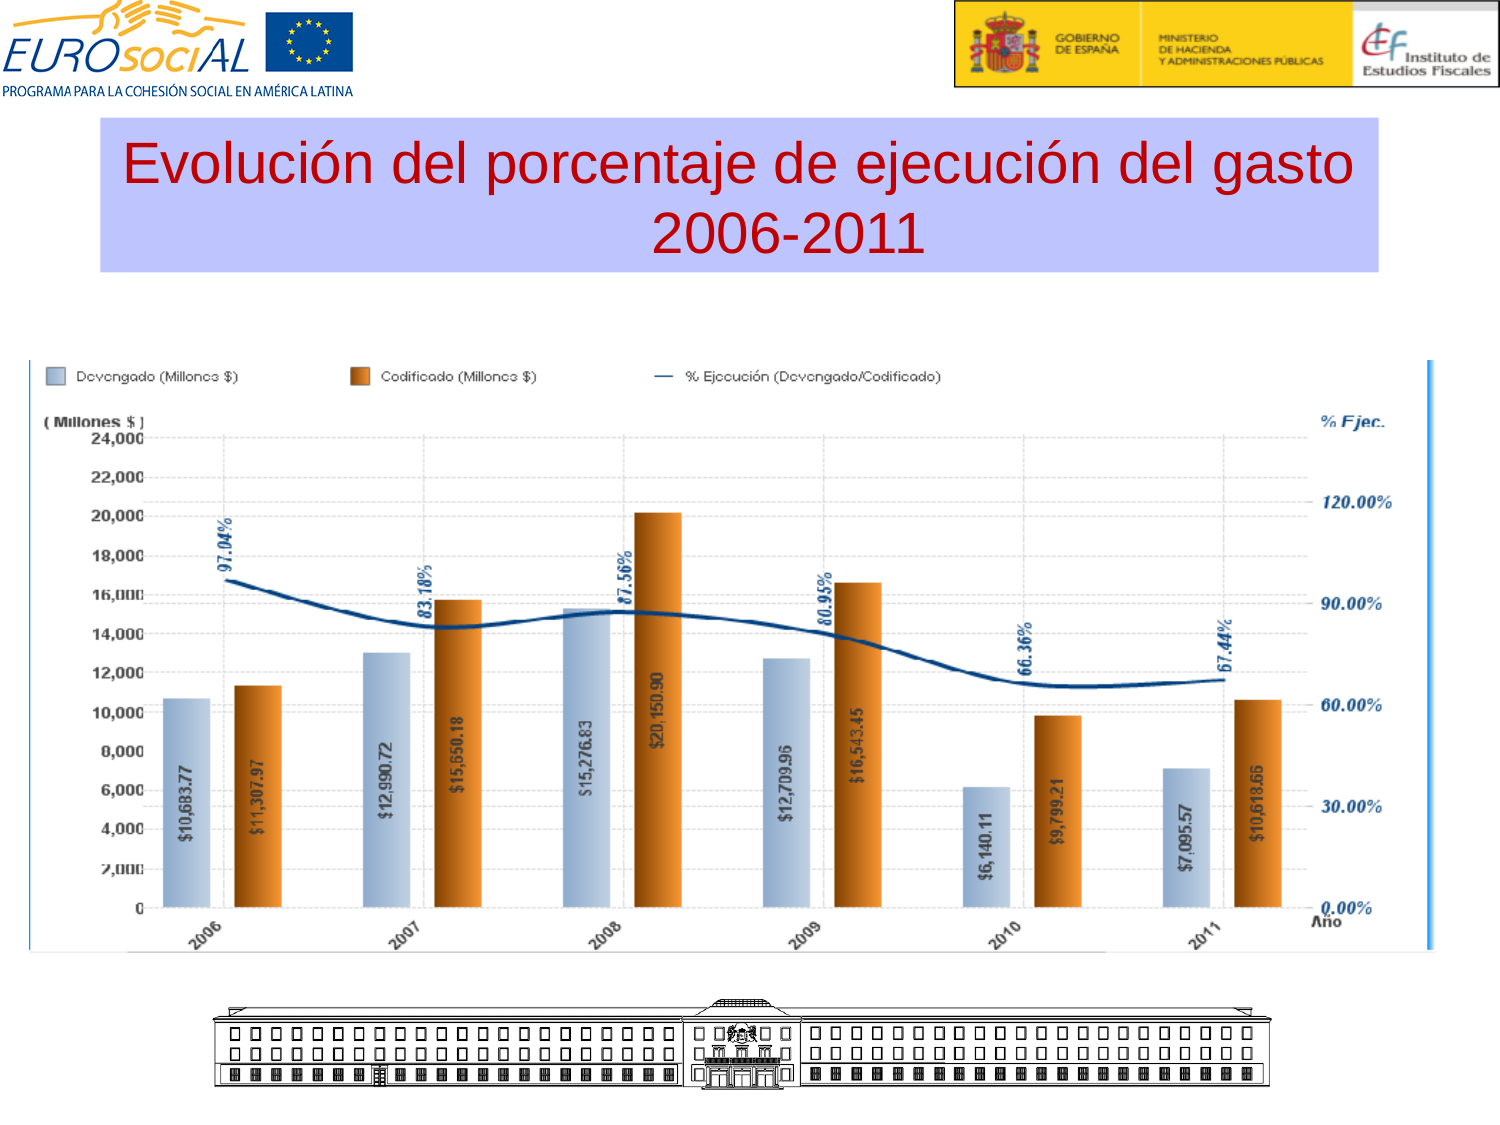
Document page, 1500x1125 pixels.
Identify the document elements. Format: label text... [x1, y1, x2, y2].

text_box Evolución del porcentaje de ejecución del gasto 2006-2011 [100, 117, 1379, 273]
picture [212, 999, 1272, 1090]
picture [954, 0, 1500, 89]
picture [0, 0, 354, 97]
picture [29, 360, 1436, 954]
